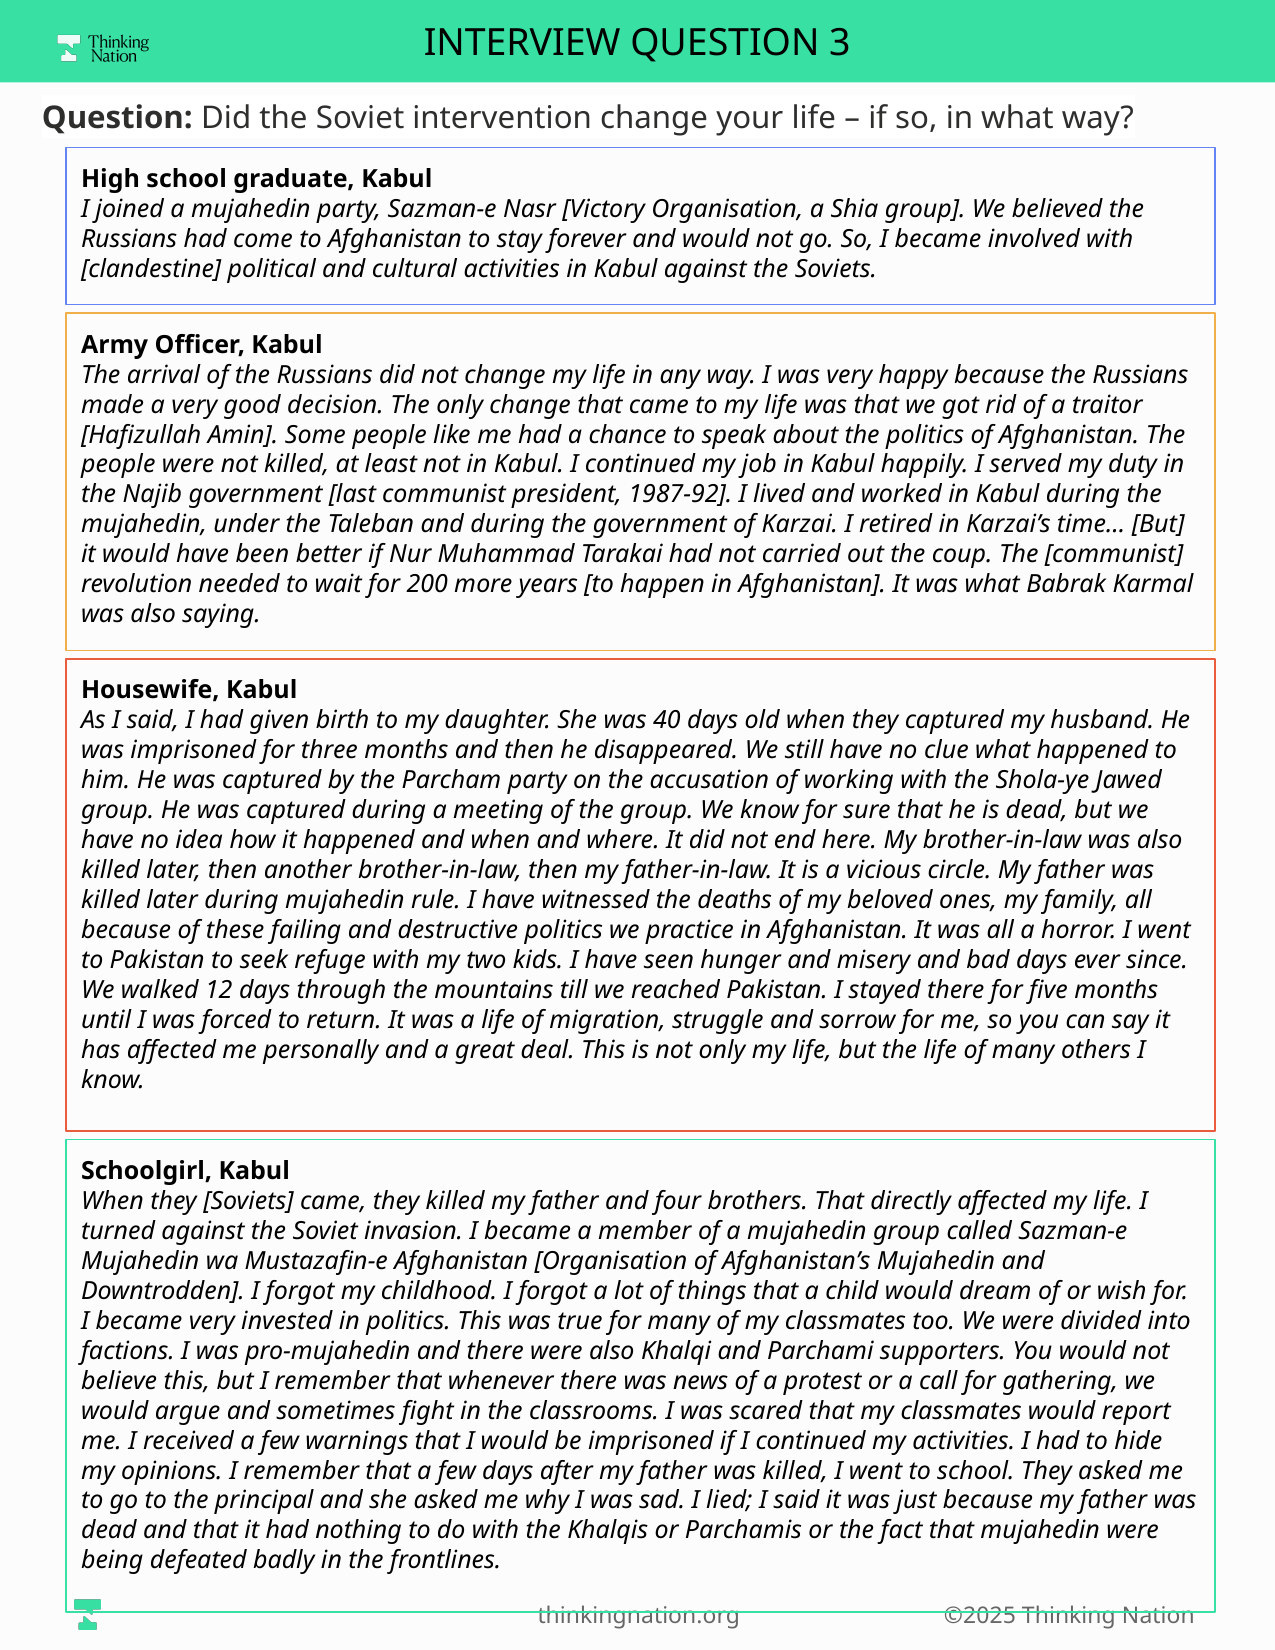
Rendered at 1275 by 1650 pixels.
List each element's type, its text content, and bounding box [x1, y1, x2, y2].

text_box Schoolgirl, Kabul When they [Soviets] came, they killed my father and four brothers. That directly affected my life. I turned against the Soviet invasion. I became a member of a mujahedin group called Sazman-e Mujahedin wa Mustazafin-e Afghanistan [Organisation of Afghanistan’s Mujahedin and Downtrodden]. I forgot my childhood. I forgot a lot of things that a child would dream of or wish for. I became very invested in politics. This was true for many of my classmates too. We were divided into factions. I was pro-mujahedin and there were also Khalqi and Parchami supporters. You would not believe this, but I remember that whenever there was news of a protest or a call for gathering, we would argue and sometimes fight in the classrooms. I was scared that my classmates would report me. I received a few warnings that I would be imprisoned if I continued my activities. I had to hide my opinions. I remember that a few days after my father was killed, I went to school. They asked me to go to the principal and she asked me why I was sad. I lied; I said it was just because my father was dead and that it had nothing to do with the Khalqis or Parchamis or the fact that mujahedin were being defeated badly in the frontlines. [66, 1139, 1215, 1612]
text_box ©2025 Thinking Nation [909, 1612, 1211, 1636]
text_box Army Officer, Kabul The arrival of the Russians did not change my life in any way. I was very happy because the Russians made a very good decision. The only change that came to my life was that we got rid of a traitor [Hafizullah Amin]. Some people like me had a chance to speak about the politics of Afghanistan. The people were not killed, at least not in Kabul. I continued my job in Kabul happily. I served my duty in the Najib government [last communist president, 1987-92]. I lived and worked in Kabul during the mujahedin, under the Taleban and during the government of Karzai. I retired in Karzai’s time… [But] it would have been better if Nur Muhammad Tarakai had not carried out the coup. The [communist] revolution needed to wait for 200 more years [to happen in Afghanistan]. It was what Babrak Karmal was also saying. [66, 313, 1215, 651]
text_box INTERVIEW QUESTION 3 [0, 0, 1275, 83]
text_box High school graduate, Kabul I joined a mujahedin party, Sazman-e Nasr [Victory Organisation, a Shia group]. We believed the Russians had come to Afghanistan to stay forever and would not go. So, I became involved with [clandestine] political and cultural activities in Kabul against the Soviets. [66, 147, 1215, 305]
picture [65, 1592, 109, 1636]
picture [47, 26, 152, 71]
text_box thinkingnation.org [488, 1612, 790, 1636]
text_box Housewife, Kabul As I said, I had given birth to my daughter. She was 40 days old when they captured my husband. He was imprisoned for three months and then he disappeared. We still have no clue what happened to him. He was captured by the Parcham party on the accusation of working with the Shola-ye Jawed group. He was captured during a meeting of the group. We know for sure that he is dead, but we have no idea how it happened and when and where. It did not end here. My brother-in-law was also killed later, then another brother-in-law, then my father-in-law. It is a vicious circle. My father was killed later during mujahedin rule. I have witnessed the deaths of my beloved ones, my family, all because of these failing and destructive politics we practice in Afghanistan. It was all a horror. I went to Pakistan to seek refuge with my two kids. I have seen hunger and misery and bad days ever since. We walked 12 days through the mountains till we reached Pakistan. I stayed there for five months until I was forced to return. It was a life of migration, struggle and sorrow for me, so you can say it has affected me personally and a great deal. This is not only my life, but the life of many others I know. [66, 659, 1215, 1132]
text_box Question: Did the Soviet intervention change your life – if so, in what way? [26, 82, 1248, 150]
